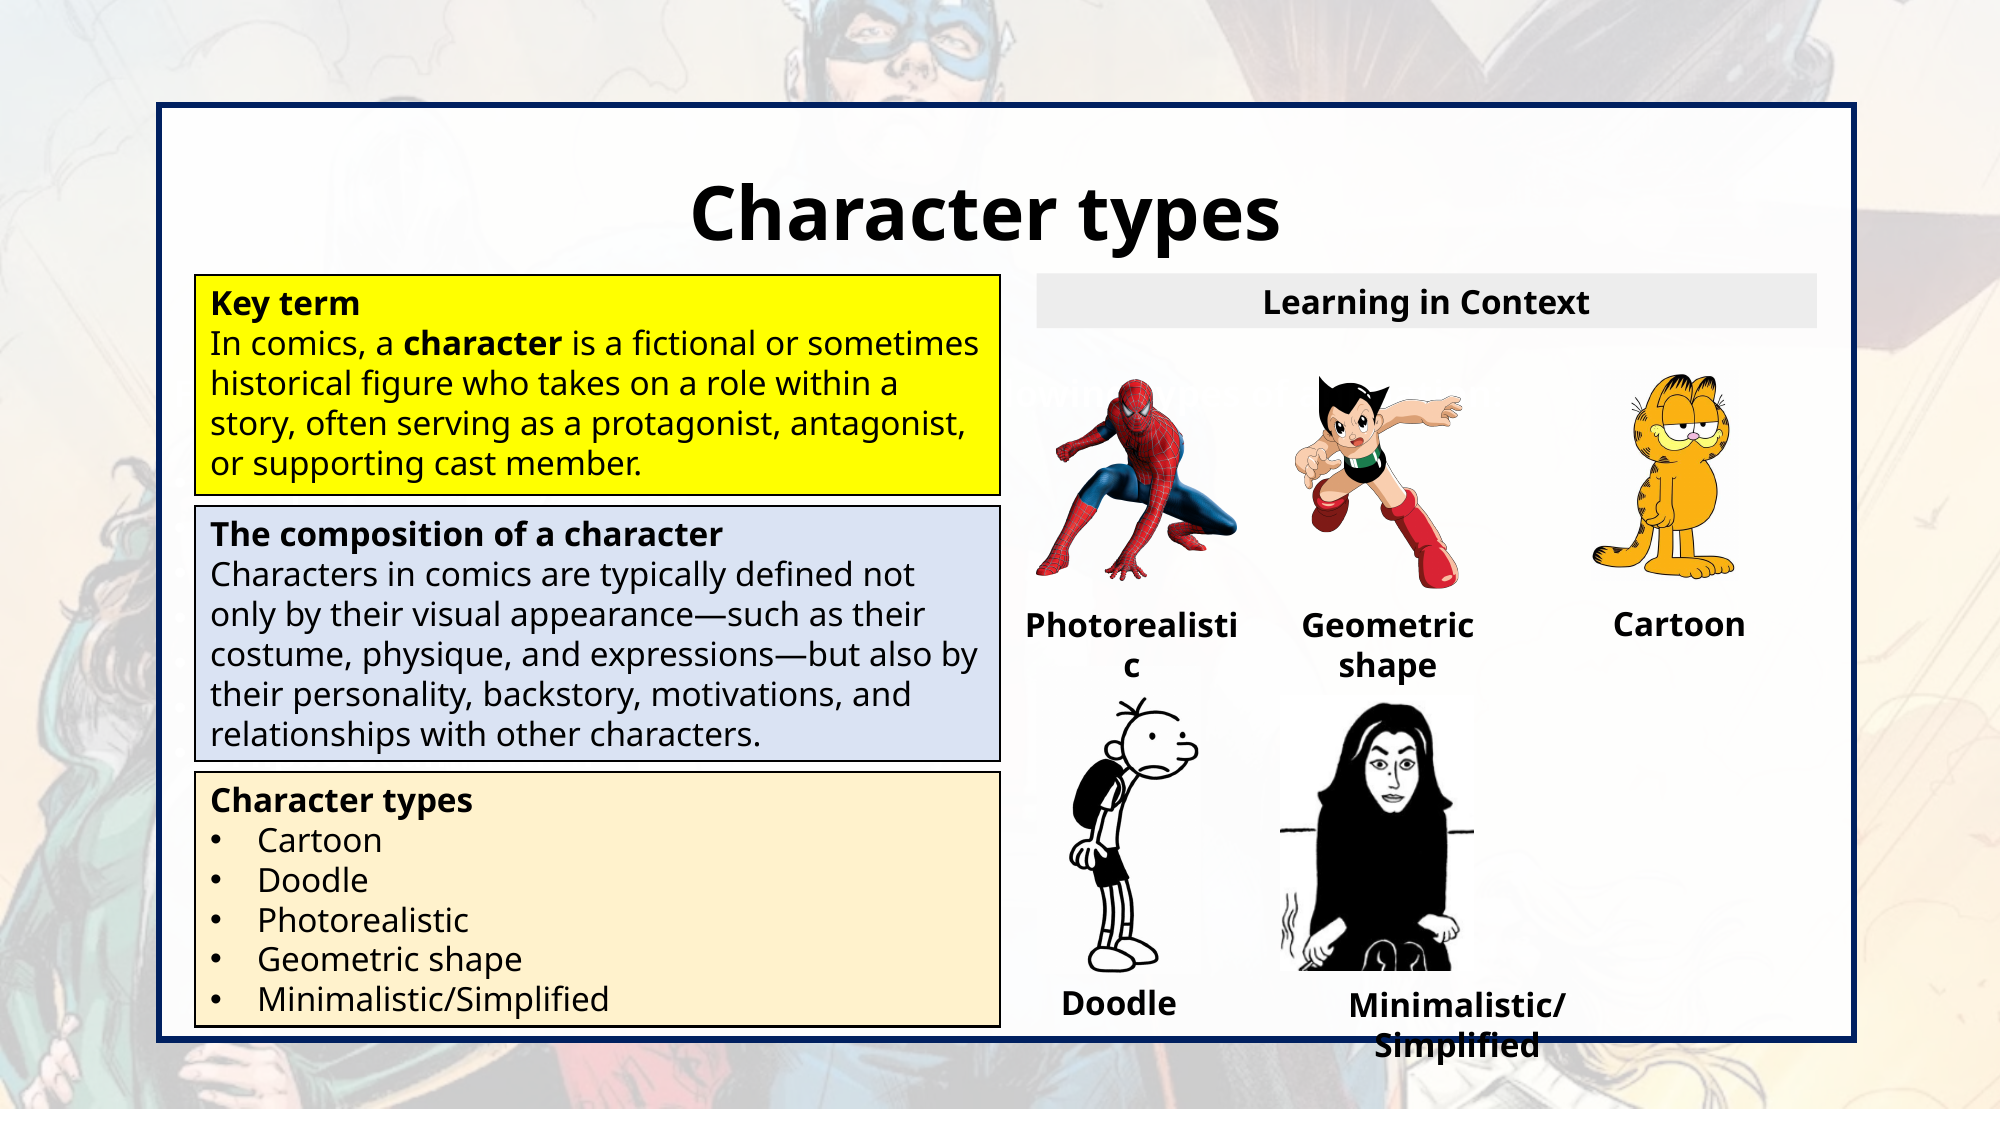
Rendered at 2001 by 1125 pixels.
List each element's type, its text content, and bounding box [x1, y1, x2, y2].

picture [1279, 695, 1474, 971]
text_box For this unit, you need to understand the following types of animation: Stop motion/Claymation Time-lapse Motion capture Computer generated imagery (CGI) Cel animation Cut out Flipbook animation [158, 104, 1855, 1041]
picture [1036, 379, 1237, 581]
picture [1279, 368, 1480, 593]
text_box Geometric shape [1263, 596, 1512, 691]
text_box The composition of a character Characters in comics are typically defined not only by their visual appearance—such as their costume, physique, and expressions—but also by their personality, backstory, motivations, and relationships with other characters. [194, 505, 1001, 762]
picture [1591, 370, 1739, 581]
text_box Doodle [995, 975, 1243, 1030]
picture [1036, 666, 1202, 974]
text_box Key term In comics, a character is a fictional or sometimes historical figure who takes on a role within a story, often serving as a protagonist, antagonist, or supporting cast member. [194, 274, 1001, 496]
text_box Learning in Context [1036, 273, 1817, 329]
text_box Character types Cartoon Doodle Photorealistic Geometric shape Minimalistic/Simplified [194, 771, 1001, 1028]
text_box Minimalistic/Simplified [1252, 977, 1663, 1072]
text_box Cartoon [1555, 595, 1804, 650]
text_box Character types [195, 158, 1776, 264]
text_box Photorealistic [1007, 596, 1256, 691]
